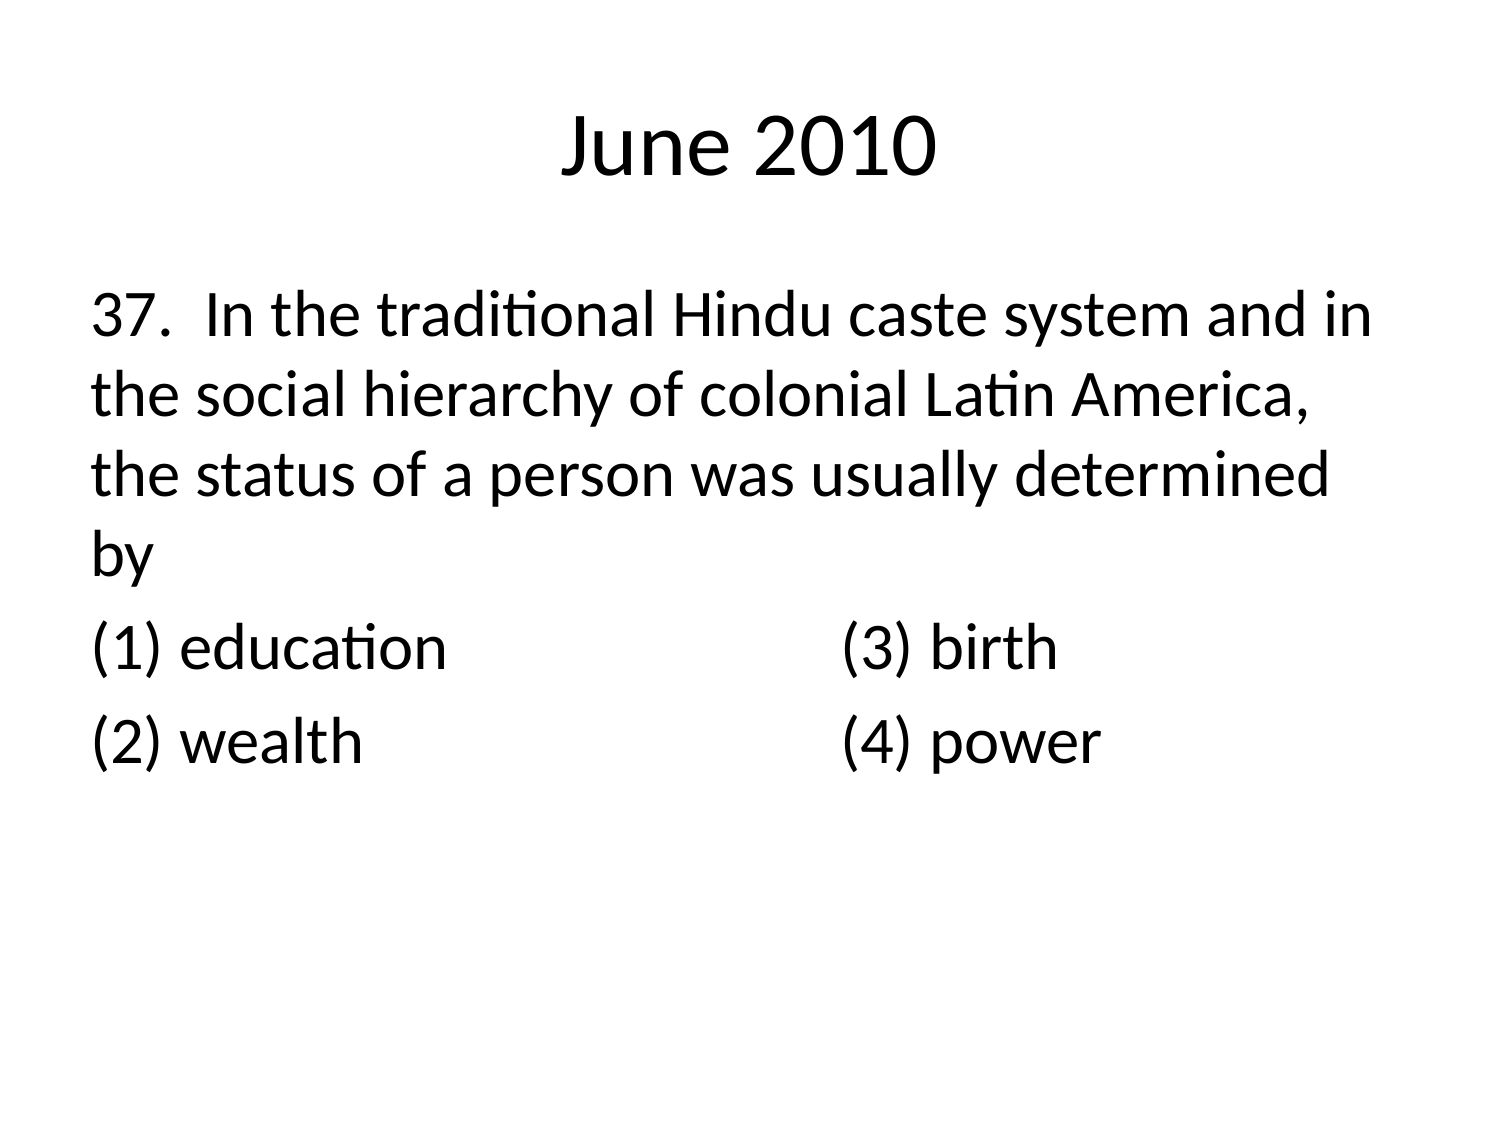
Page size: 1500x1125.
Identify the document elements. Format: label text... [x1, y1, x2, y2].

title June 2010 [75, 45, 1425, 233]
list 37. In the traditional Hindu caste system and in the social hierarchy of colonial Latin America, the status of a person was usually determined by (1) education (3) birth (2) wealth (4) power [75, 262, 1425, 1005]
